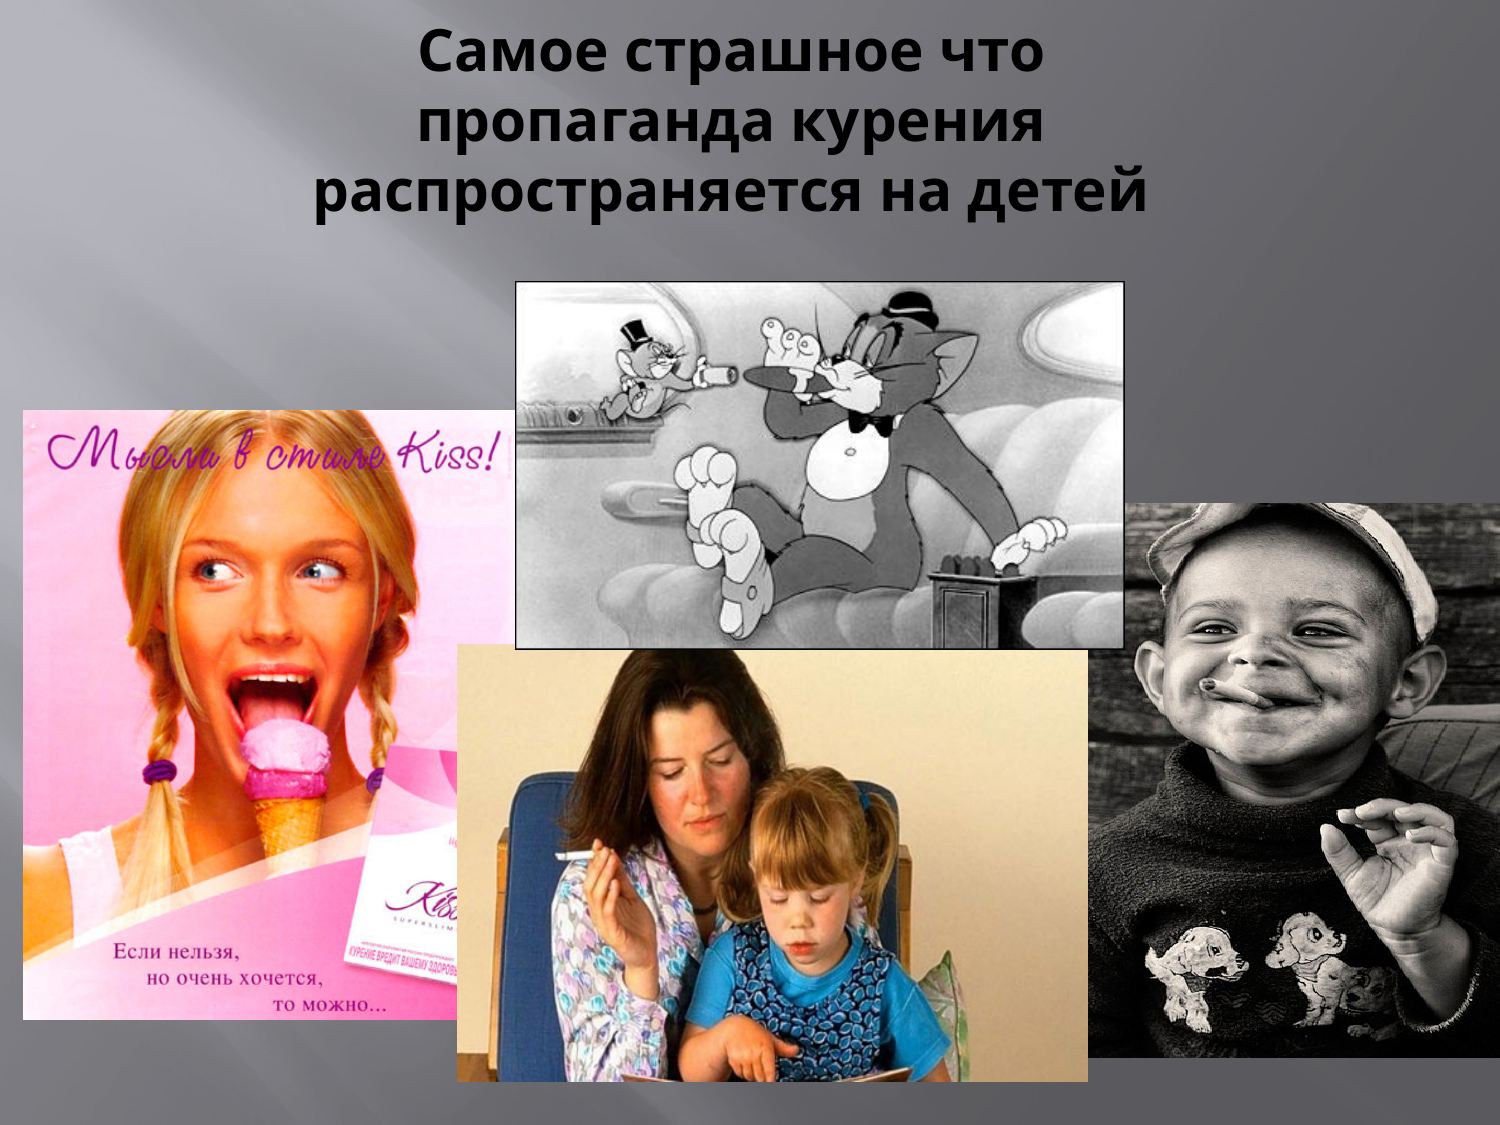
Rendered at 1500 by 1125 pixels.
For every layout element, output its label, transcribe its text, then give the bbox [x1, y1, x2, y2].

title Самое страшное что пропаганда курения распространяется на детей [281, 35, 1182, 223]
picture [23, 280, 1500, 1082]
